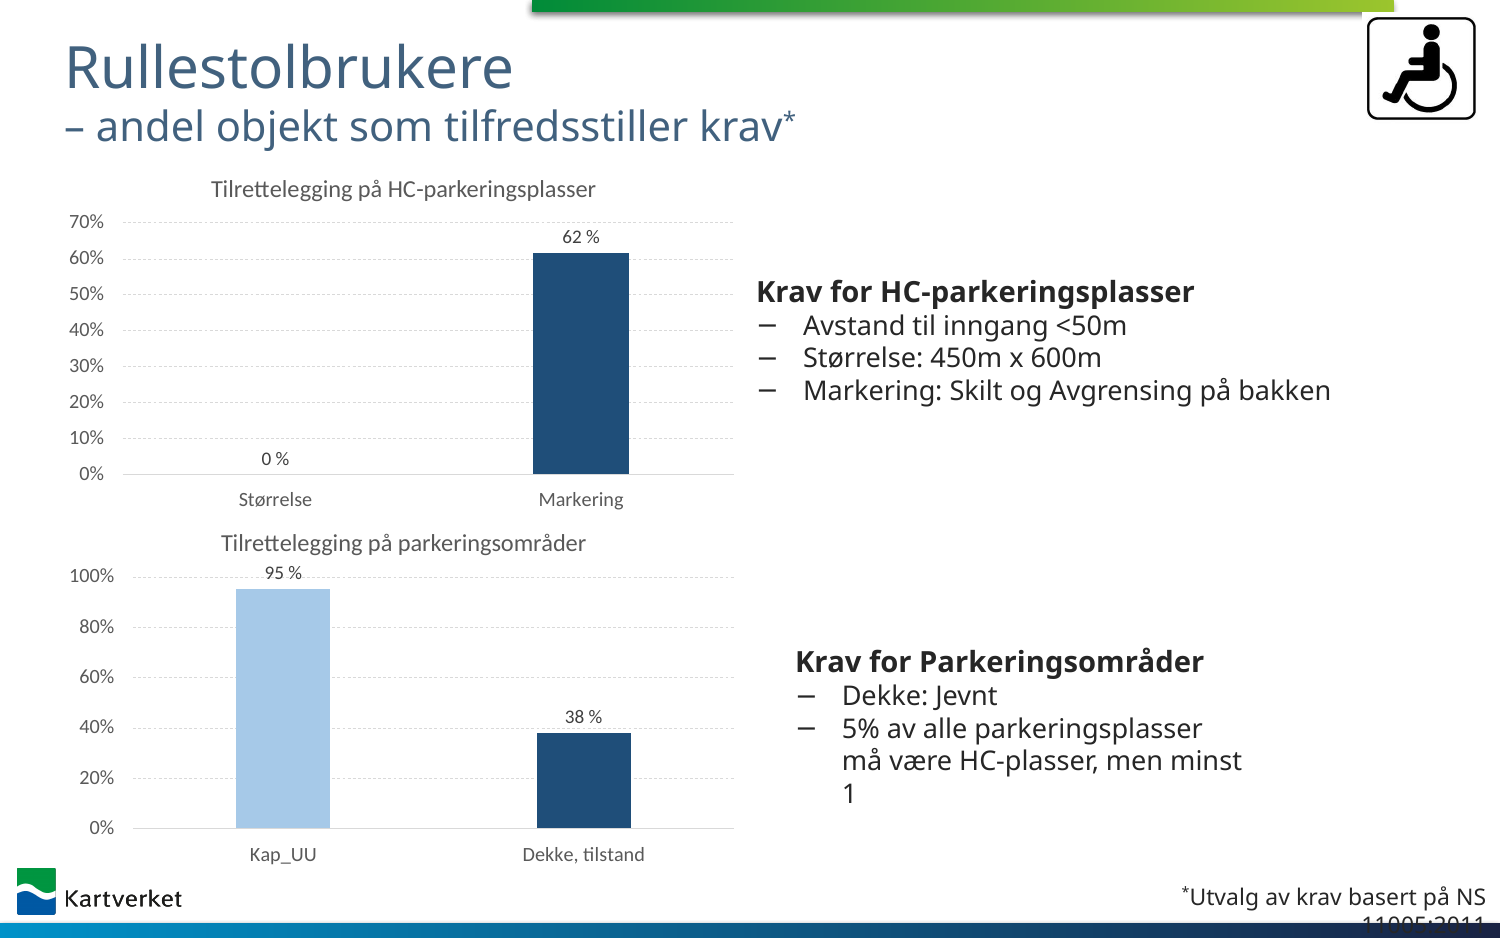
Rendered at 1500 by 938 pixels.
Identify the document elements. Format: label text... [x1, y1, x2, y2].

text_box Rullestolbrukere – andel objekt som tilfredsstiller krav* [49, 25, 1431, 158]
picture [62, 166, 746, 519]
text_box *Utvalg av krav basert på NS 11005:2011 [1068, 873, 1500, 938]
text_box Krav for HC-parkeringsplasser Avstand til inngang <50m Størrelse: 450m x 600m Markering: Skilt og Avgrensing på bakken [750, 265, 1346, 413]
text_box Krav for Parkeringsområder Dekke: Jevnt 5% av alle parkeringsplasser må være HC-plasser, men minst 1 [780, 636, 1261, 816]
picture [62, 520, 746, 874]
picture [1362, 12, 1481, 126]
